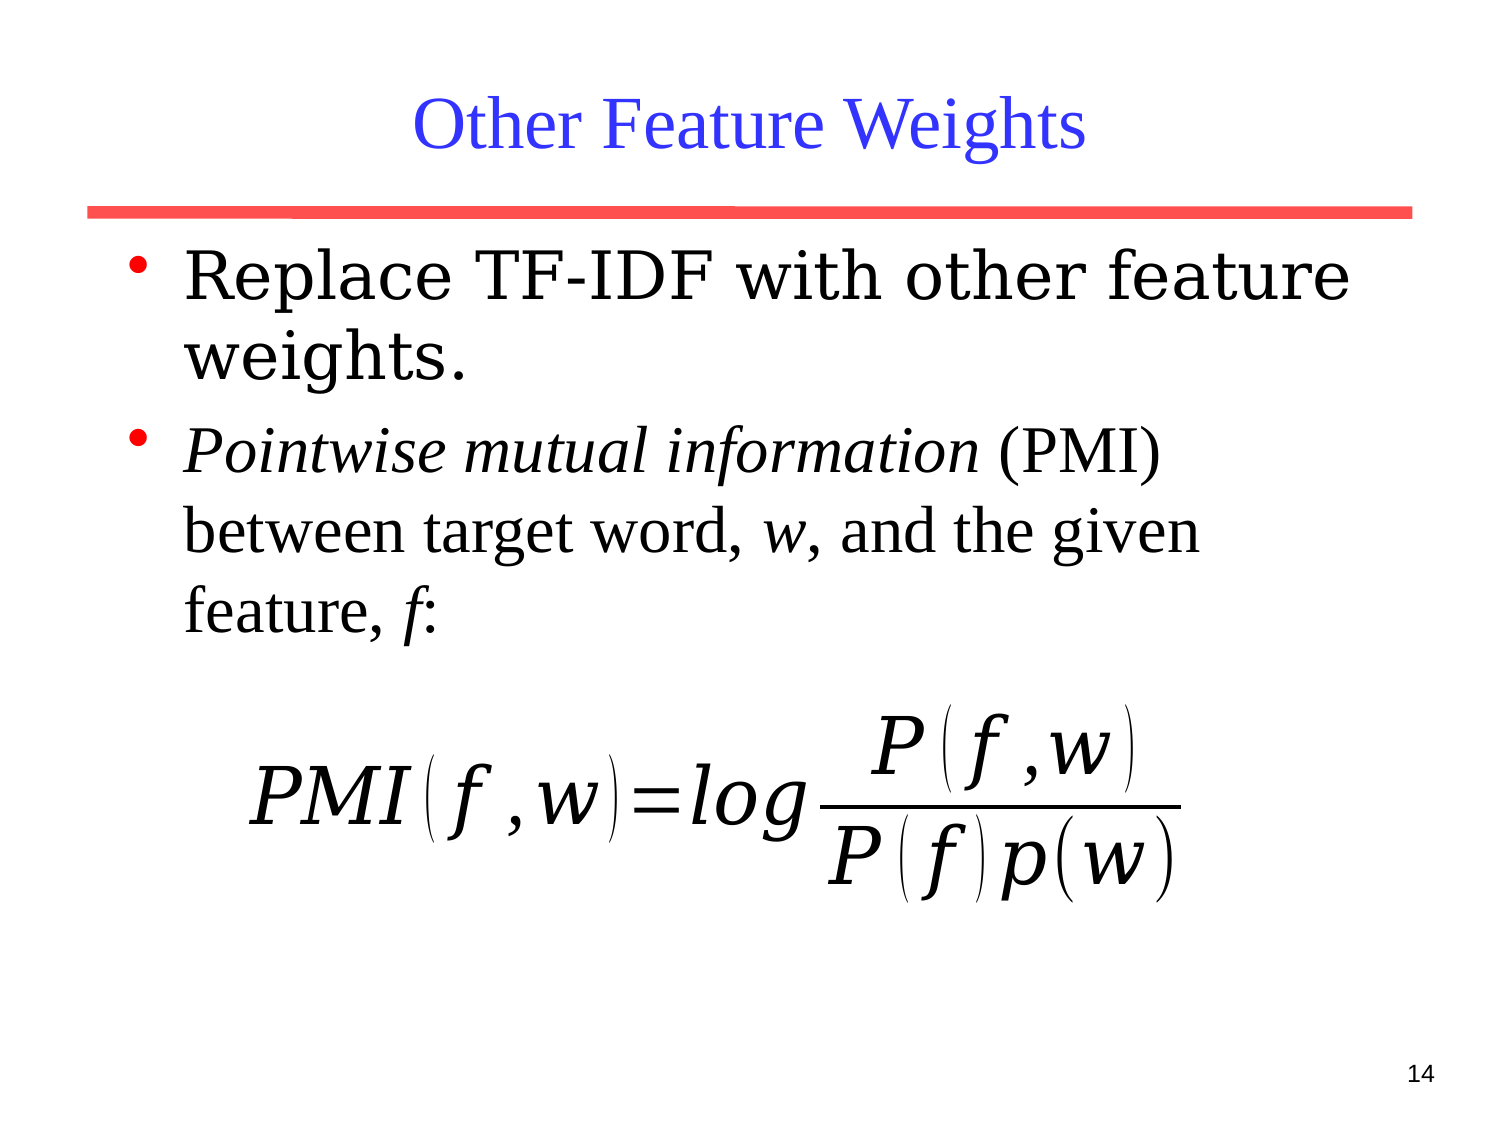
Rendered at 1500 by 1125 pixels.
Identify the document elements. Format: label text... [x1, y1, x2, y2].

title Other Feature Weights [112, 37, 1388, 201]
slide_number 14 [1137, 1049, 1451, 1125]
